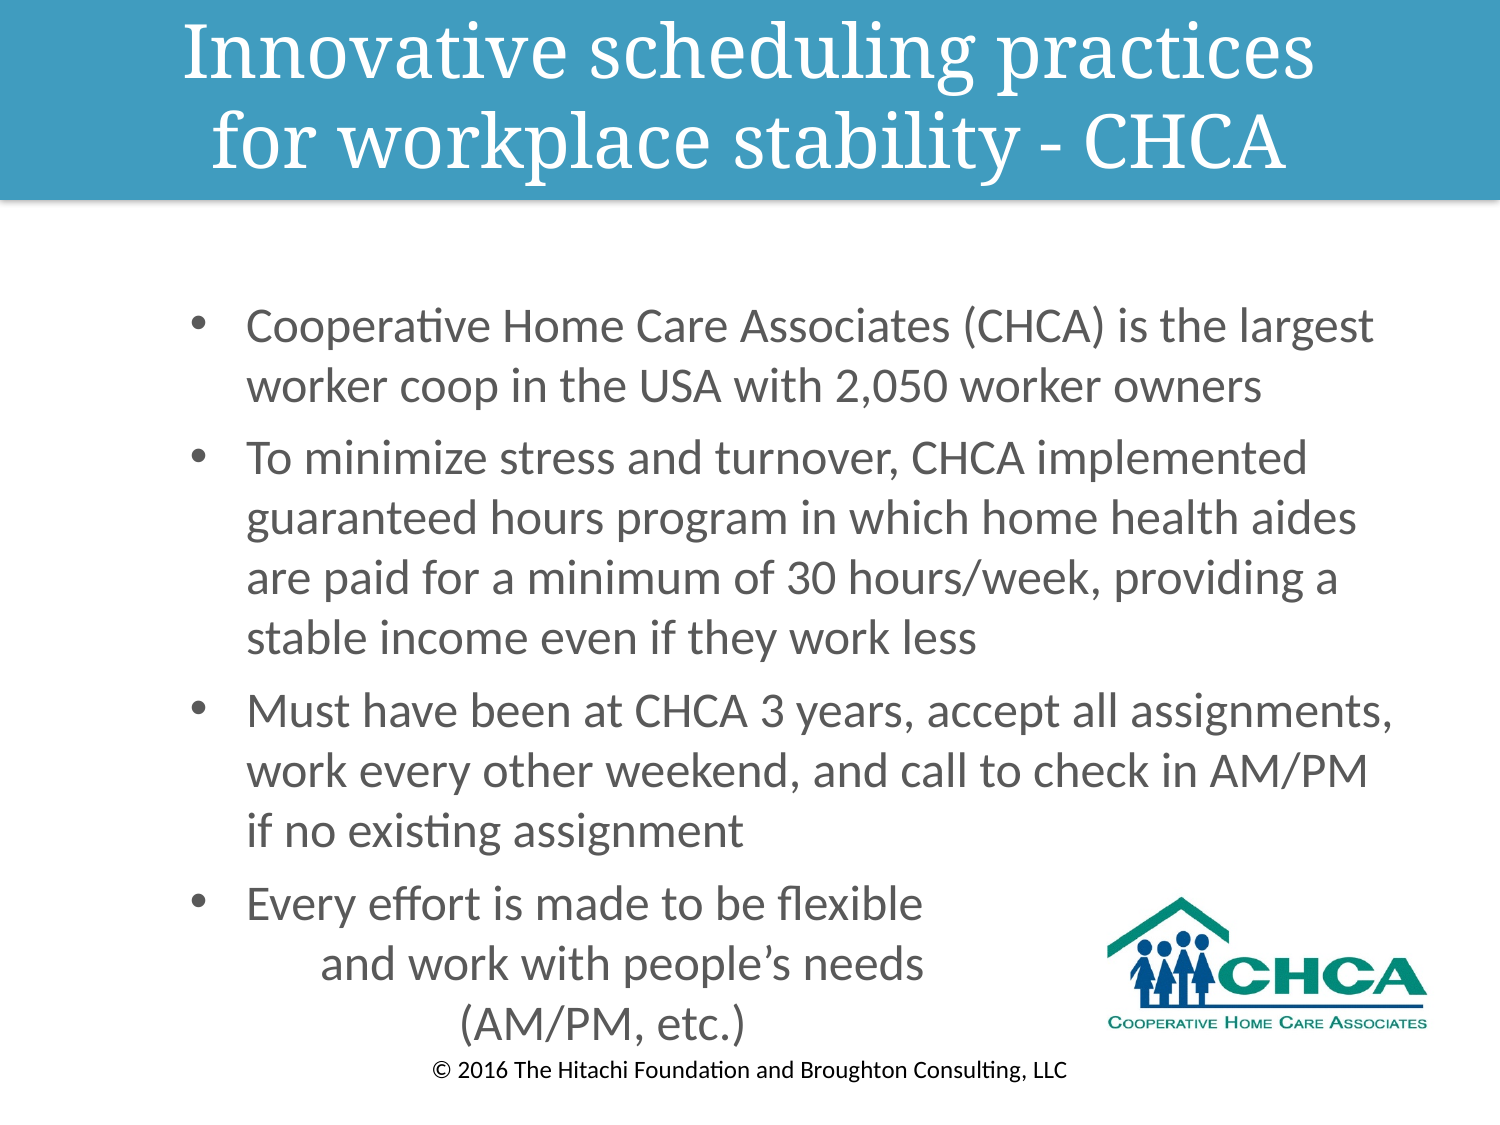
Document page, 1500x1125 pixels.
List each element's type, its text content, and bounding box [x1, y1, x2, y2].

picture [1095, 887, 1439, 1051]
text_box and work with people’s needs (AM/PM, etc.) [68, 923, 1038, 1059]
title Innovative scheduling practices for workplace stability - CHCA [112, 24, 1388, 163]
text_box Cooperative Home Care Associates (CHCA) is the largest worker coop in the USA with 2,050 worker owners To minimize stress and turnover, CHCA implemented guaranteed hours program in which home health aides are paid for a minimum of 30 hours/week, providing a stable income even if they work less Must have been at CHCA 3 years, accept all assignments, work every other weekend, and call to check in AM/PM if no existing assignment Every effort is made to be flexible [99, 285, 1413, 938]
